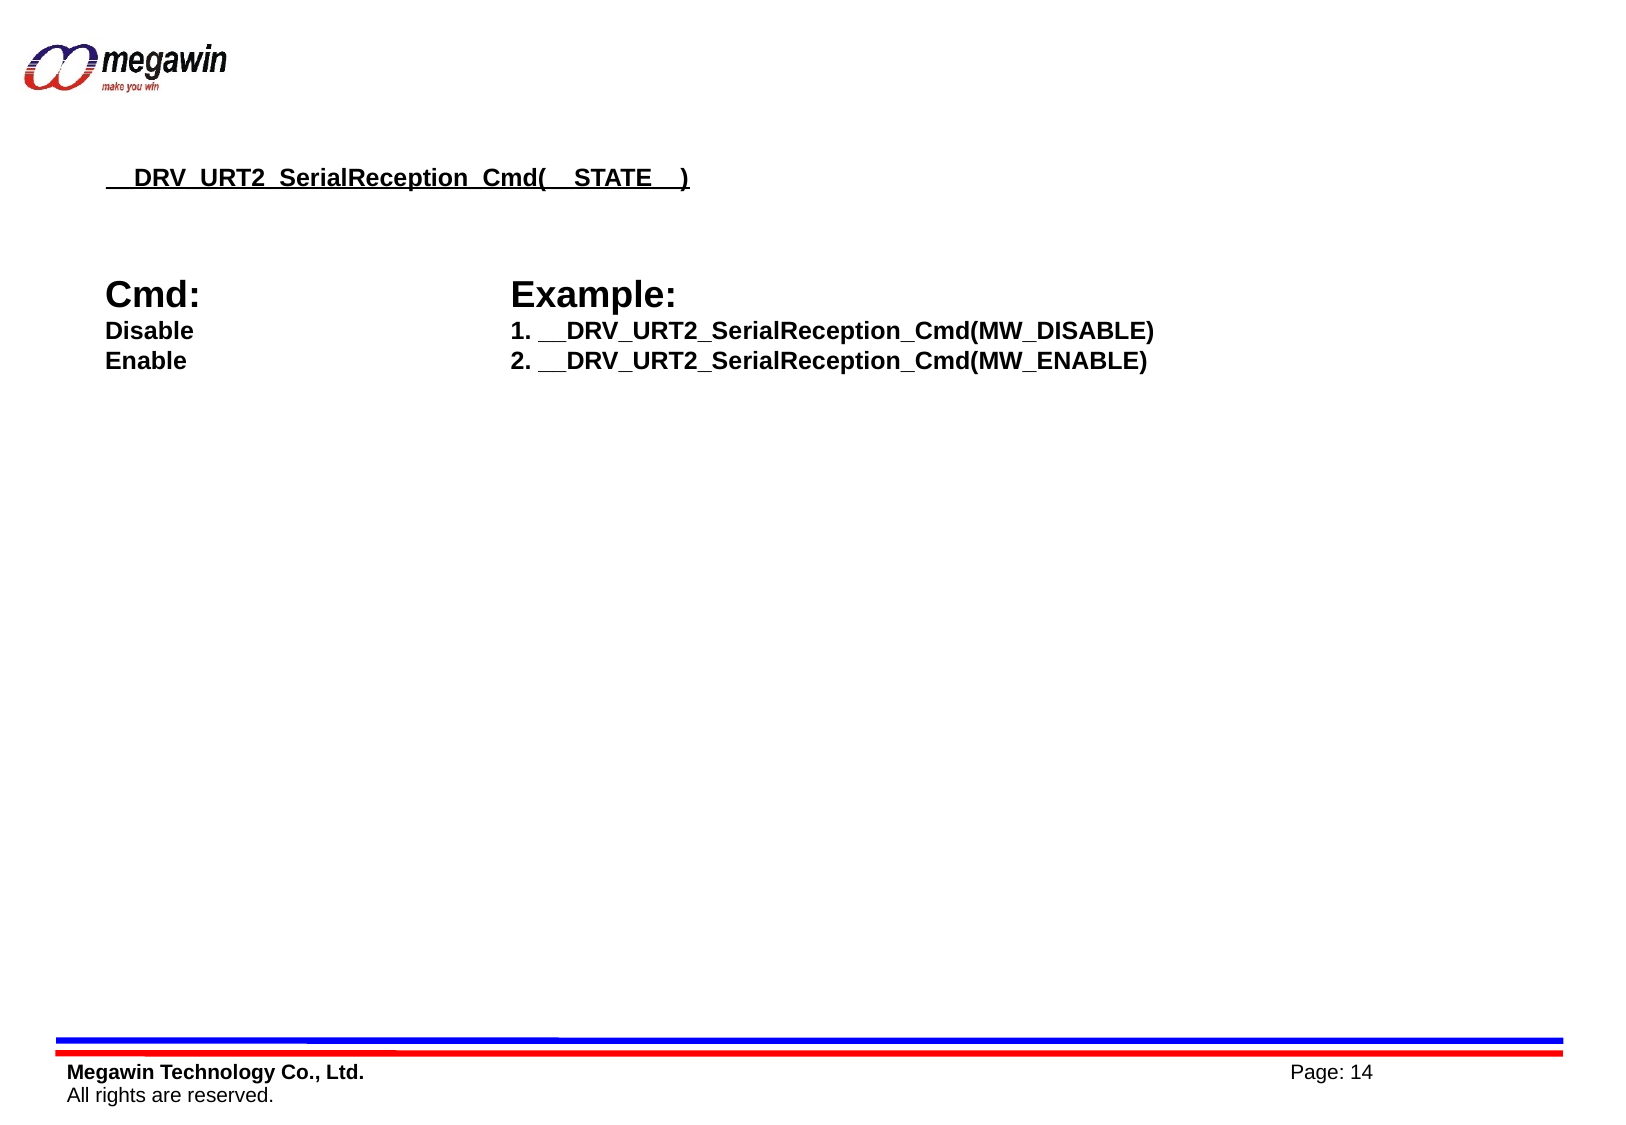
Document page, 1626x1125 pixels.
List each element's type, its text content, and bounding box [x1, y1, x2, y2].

text_box __DRV_URT2_SerialReception_Cmd(__STATE__) [91, 153, 705, 199]
text_box Cmd: Disable Enable [90, 262, 217, 383]
text_box Example: 1. __DRV_URT2_SerialReception_Cmd(MW_DISABLE) 2. __DRV_URT2_SerialReception_Cmd(MW_ENABLE) [495, 262, 1437, 383]
picture [19, 37, 231, 97]
